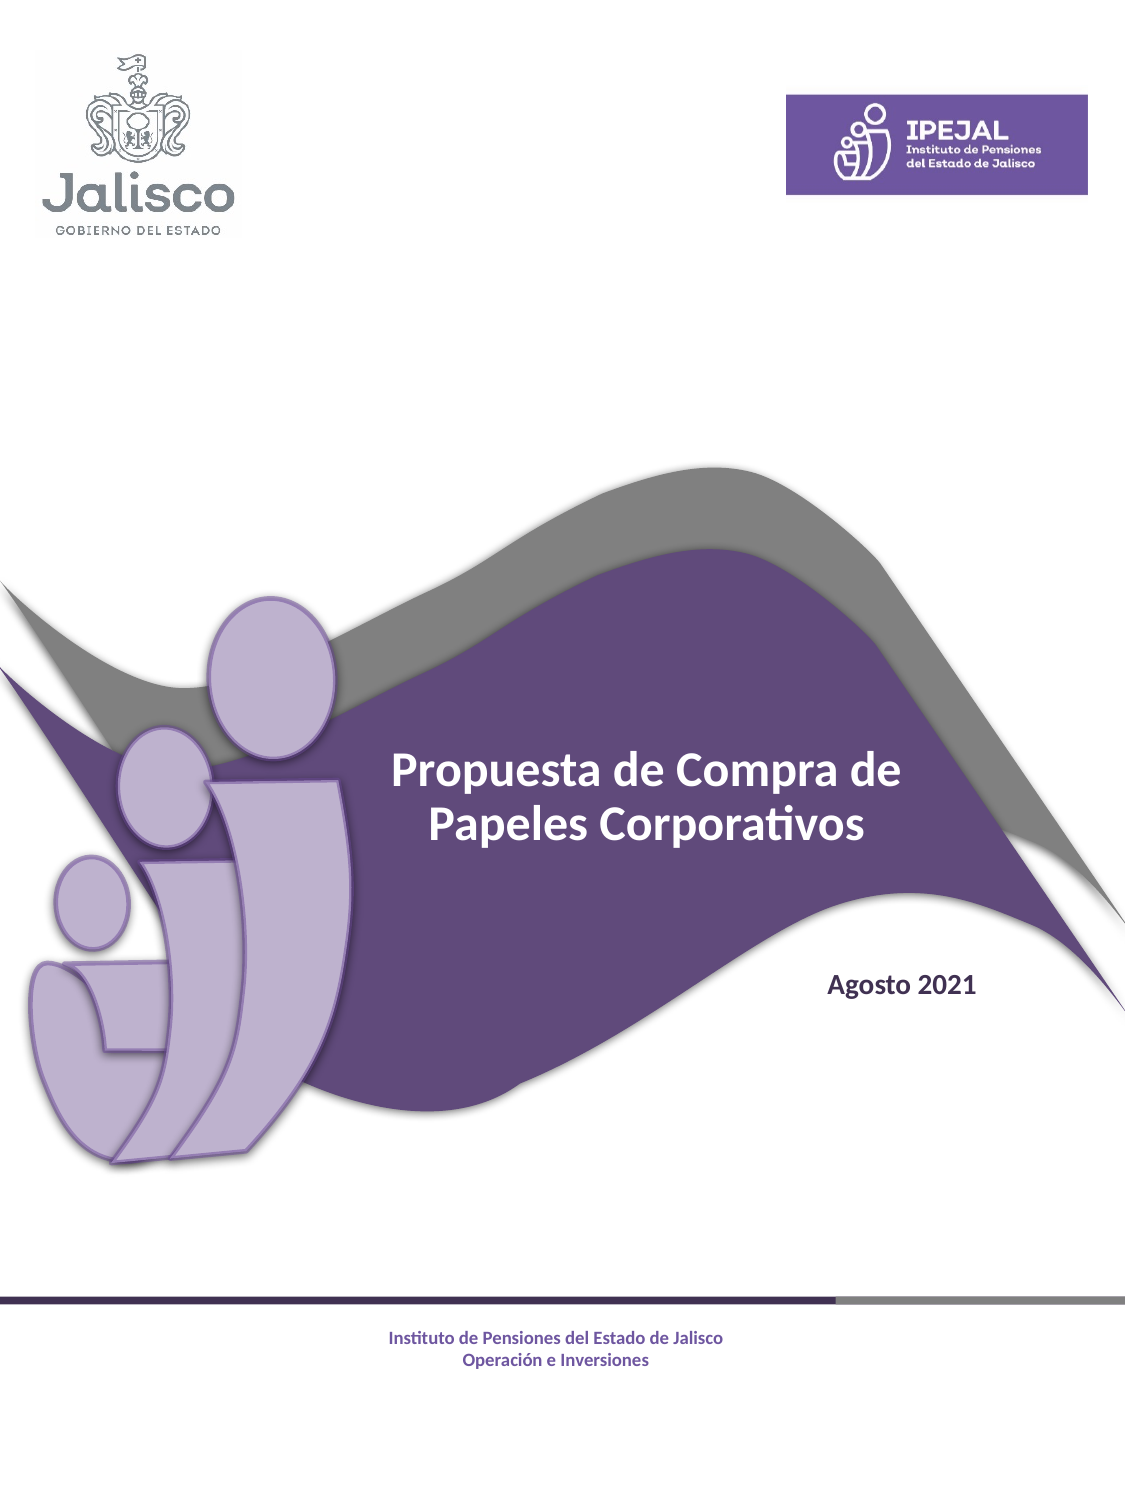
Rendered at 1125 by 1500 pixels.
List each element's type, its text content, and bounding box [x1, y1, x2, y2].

list Agosto 2021 [623, 962, 992, 1045]
picture [786, 85, 1088, 203]
picture [35, 50, 242, 238]
list Propuesta de Compra de Papeles Corporativos [300, 736, 993, 952]
